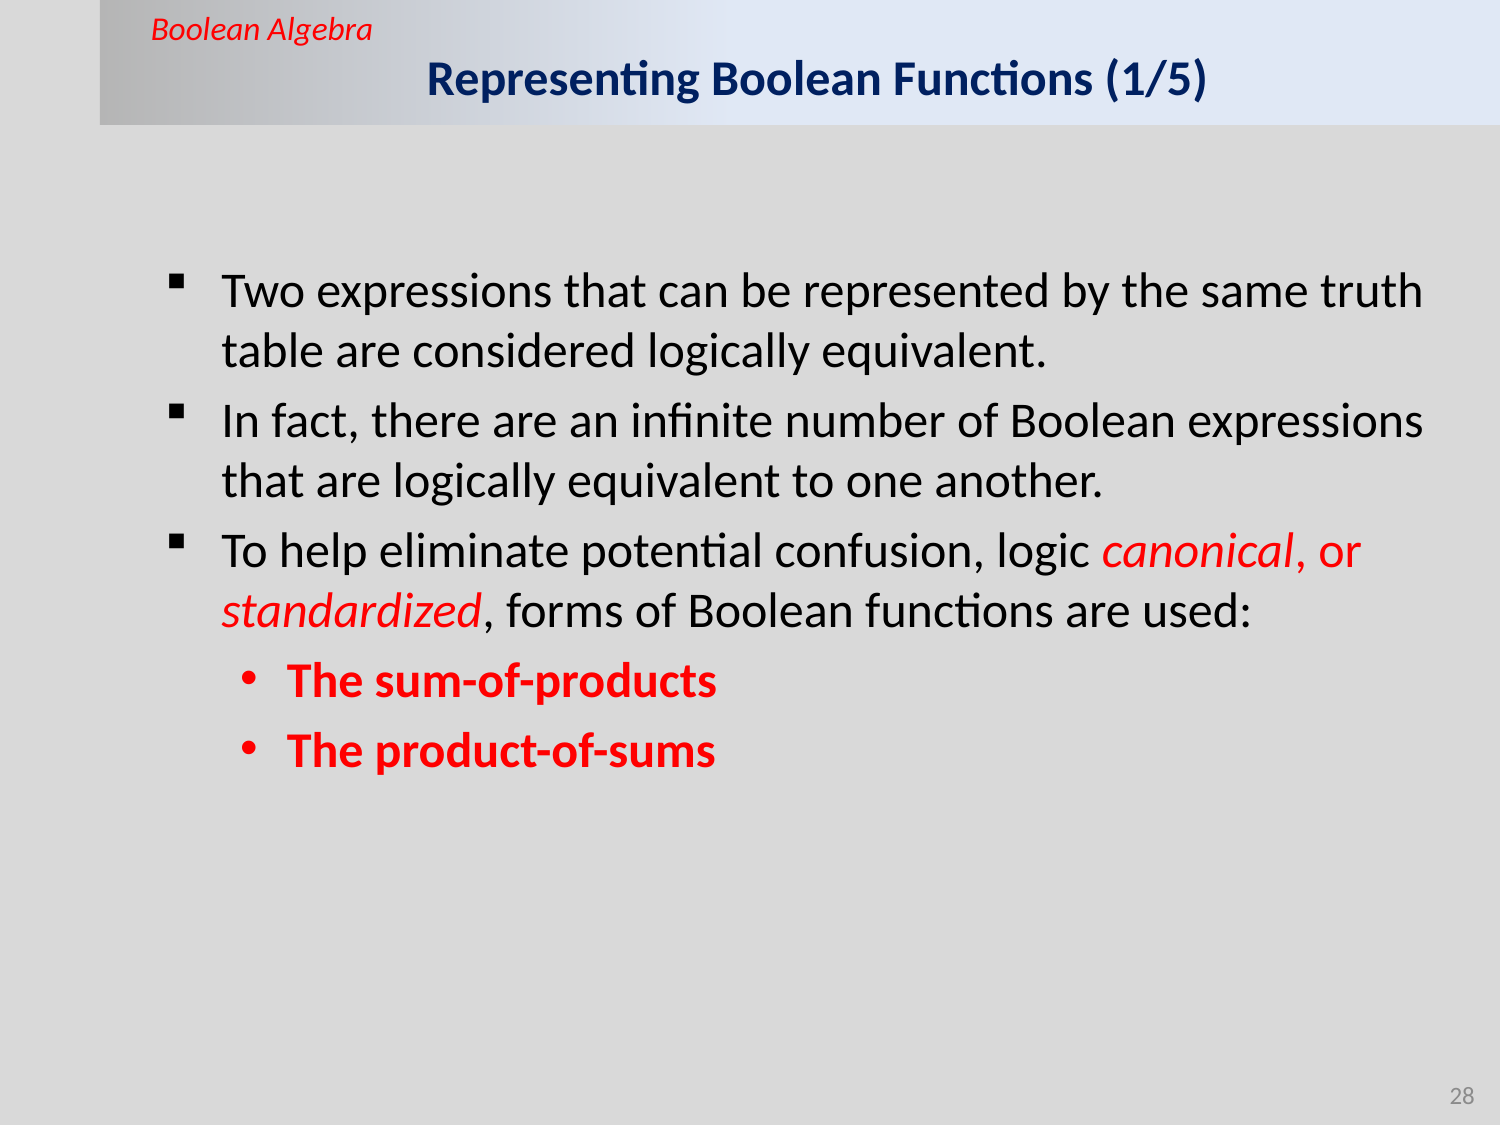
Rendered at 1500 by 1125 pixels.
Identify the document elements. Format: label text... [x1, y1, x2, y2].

list Two expressions that can be represented by the same truth table are considered logically equivalent. In fact, there are an infinite number of Boolean expressions that are logically equivalent to one another. To help eliminate potential confusion, logic canonical, or standardized, forms of Boolean functions are used: The sum-of-products The product-of-sums [150, 249, 1488, 993]
title Representing Boolean Functions (1/5) [135, 37, 1500, 113]
list Boolean Algebra [135, 0, 625, 50]
